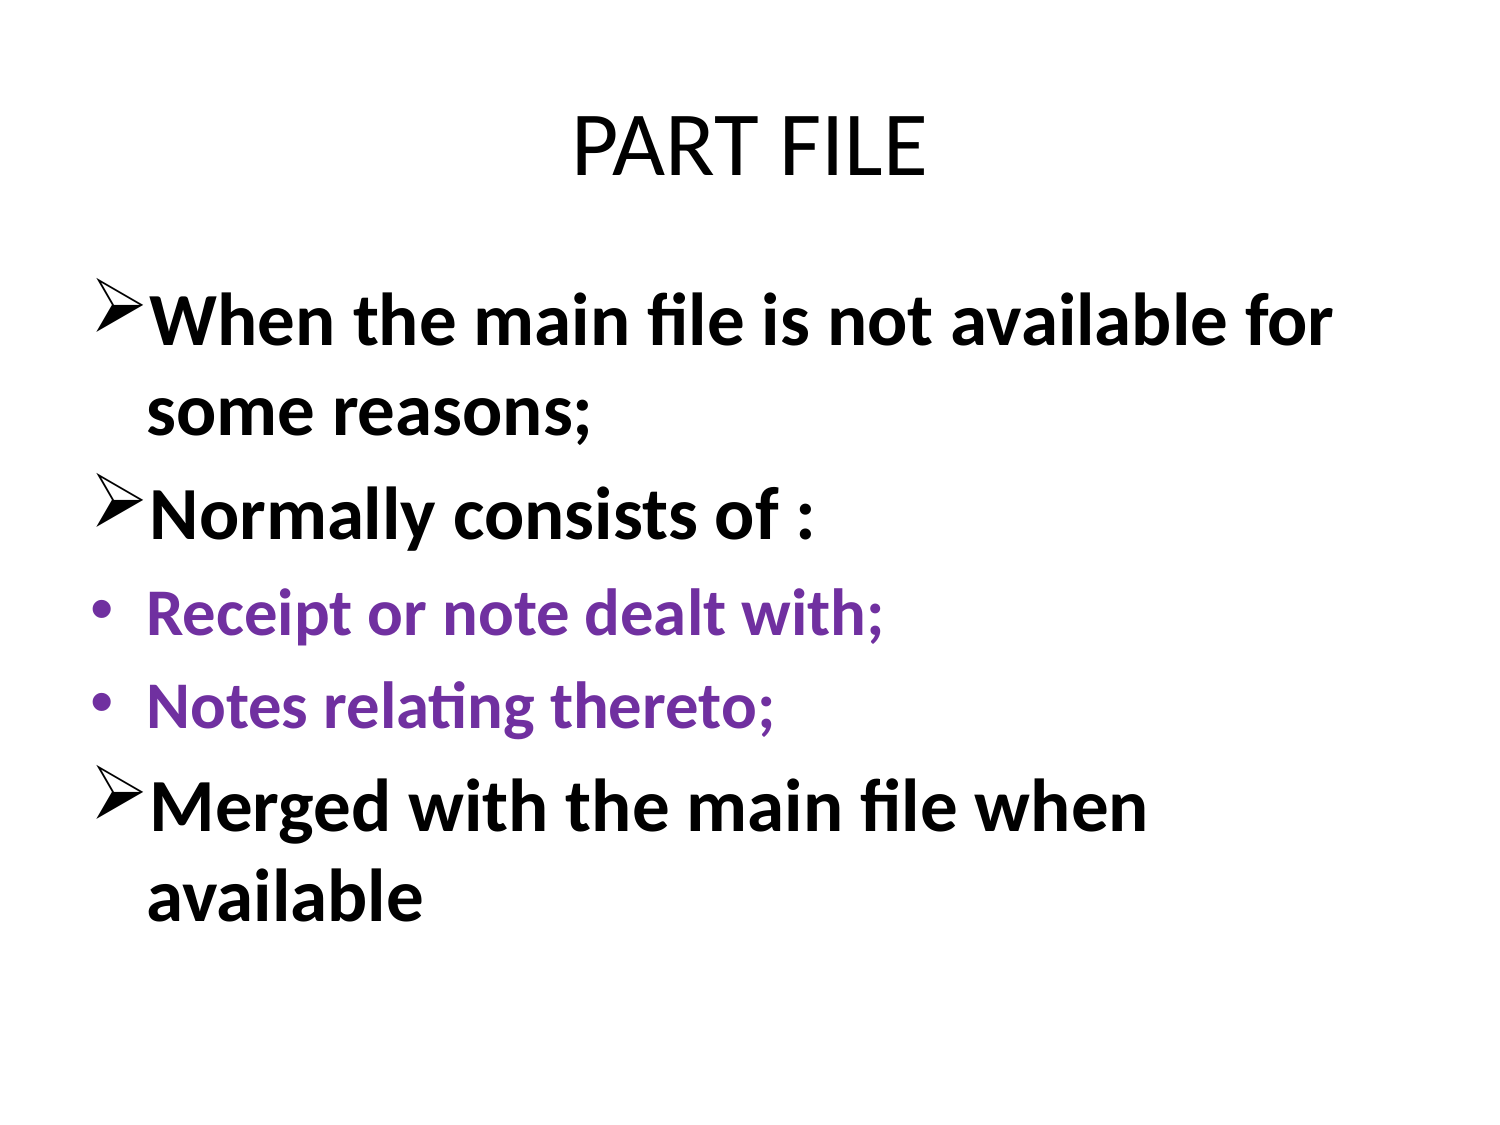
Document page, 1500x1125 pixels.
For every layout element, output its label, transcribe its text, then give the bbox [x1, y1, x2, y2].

list When the main file is not available for some reasons; Normally consists of : Receipt or note dealt with; Notes relating thereto; Merged with the main file when available [75, 262, 1425, 1005]
title PART FILE [75, 45, 1425, 233]
